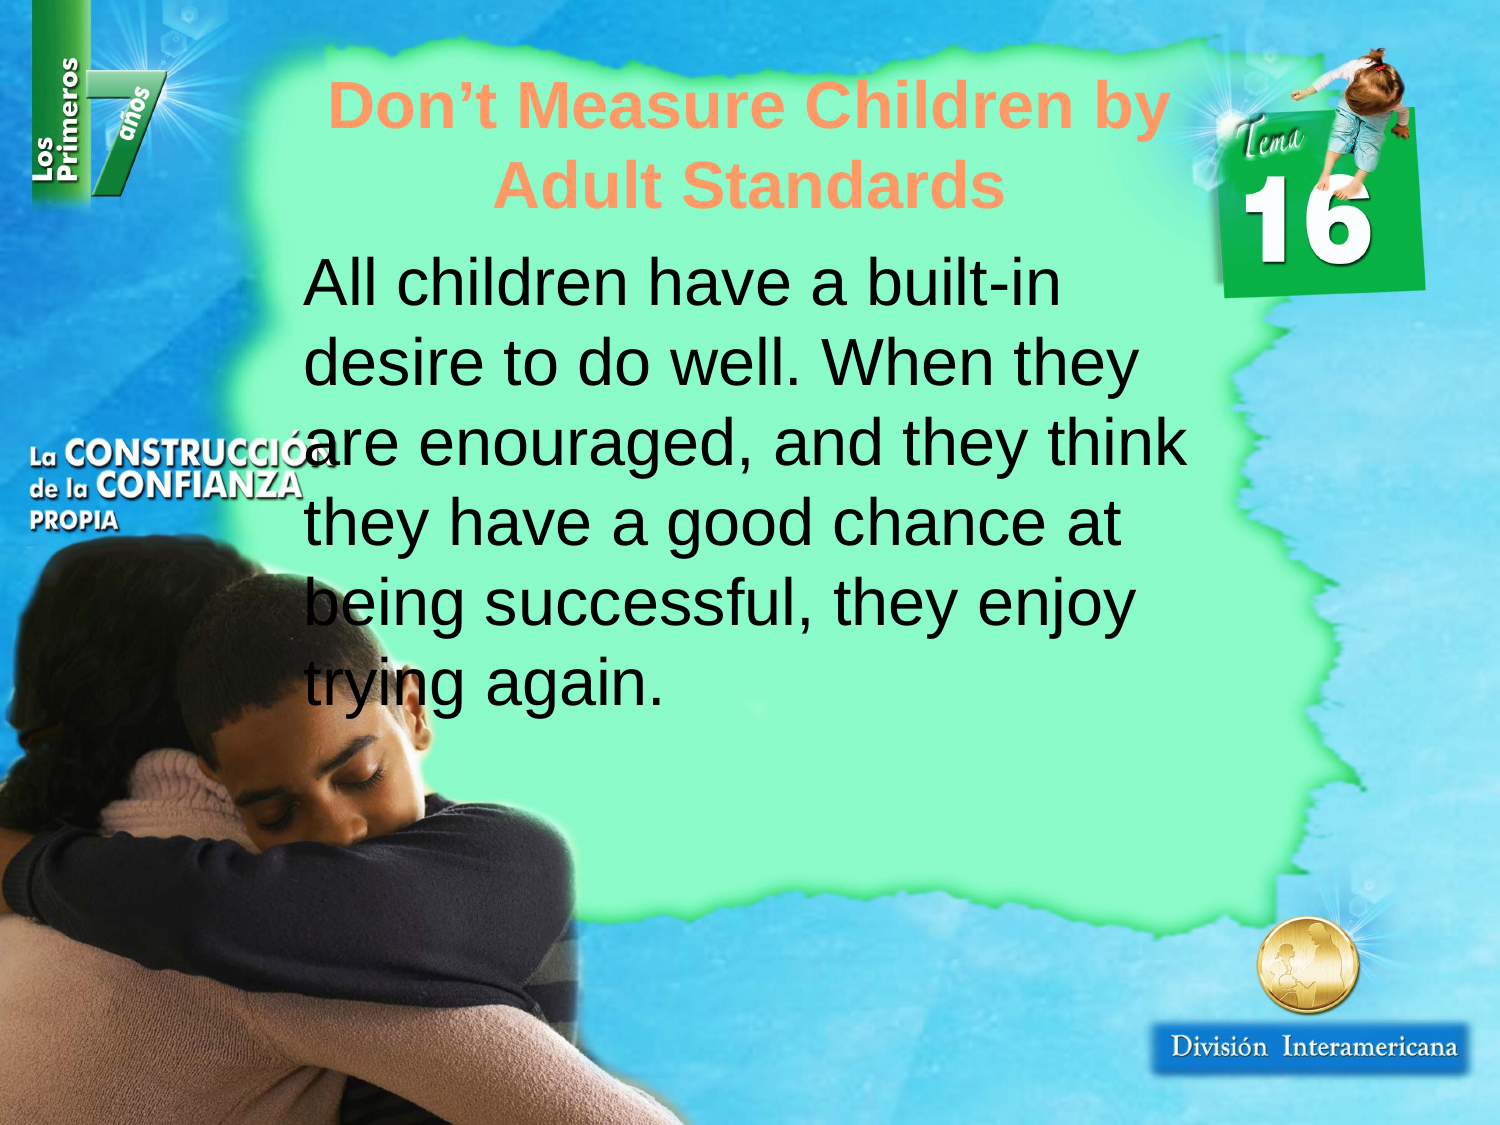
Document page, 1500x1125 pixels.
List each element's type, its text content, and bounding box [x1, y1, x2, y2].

text_box Don’t Measure Children by Adult Standards [301, 54, 1199, 230]
picture [0, 0, 1500, 1125]
text_box All children have a built-in desire to do well. When they are enouraged, and they think they have a good chance at being successful, they enjoy trying again. [289, 231, 1235, 727]
